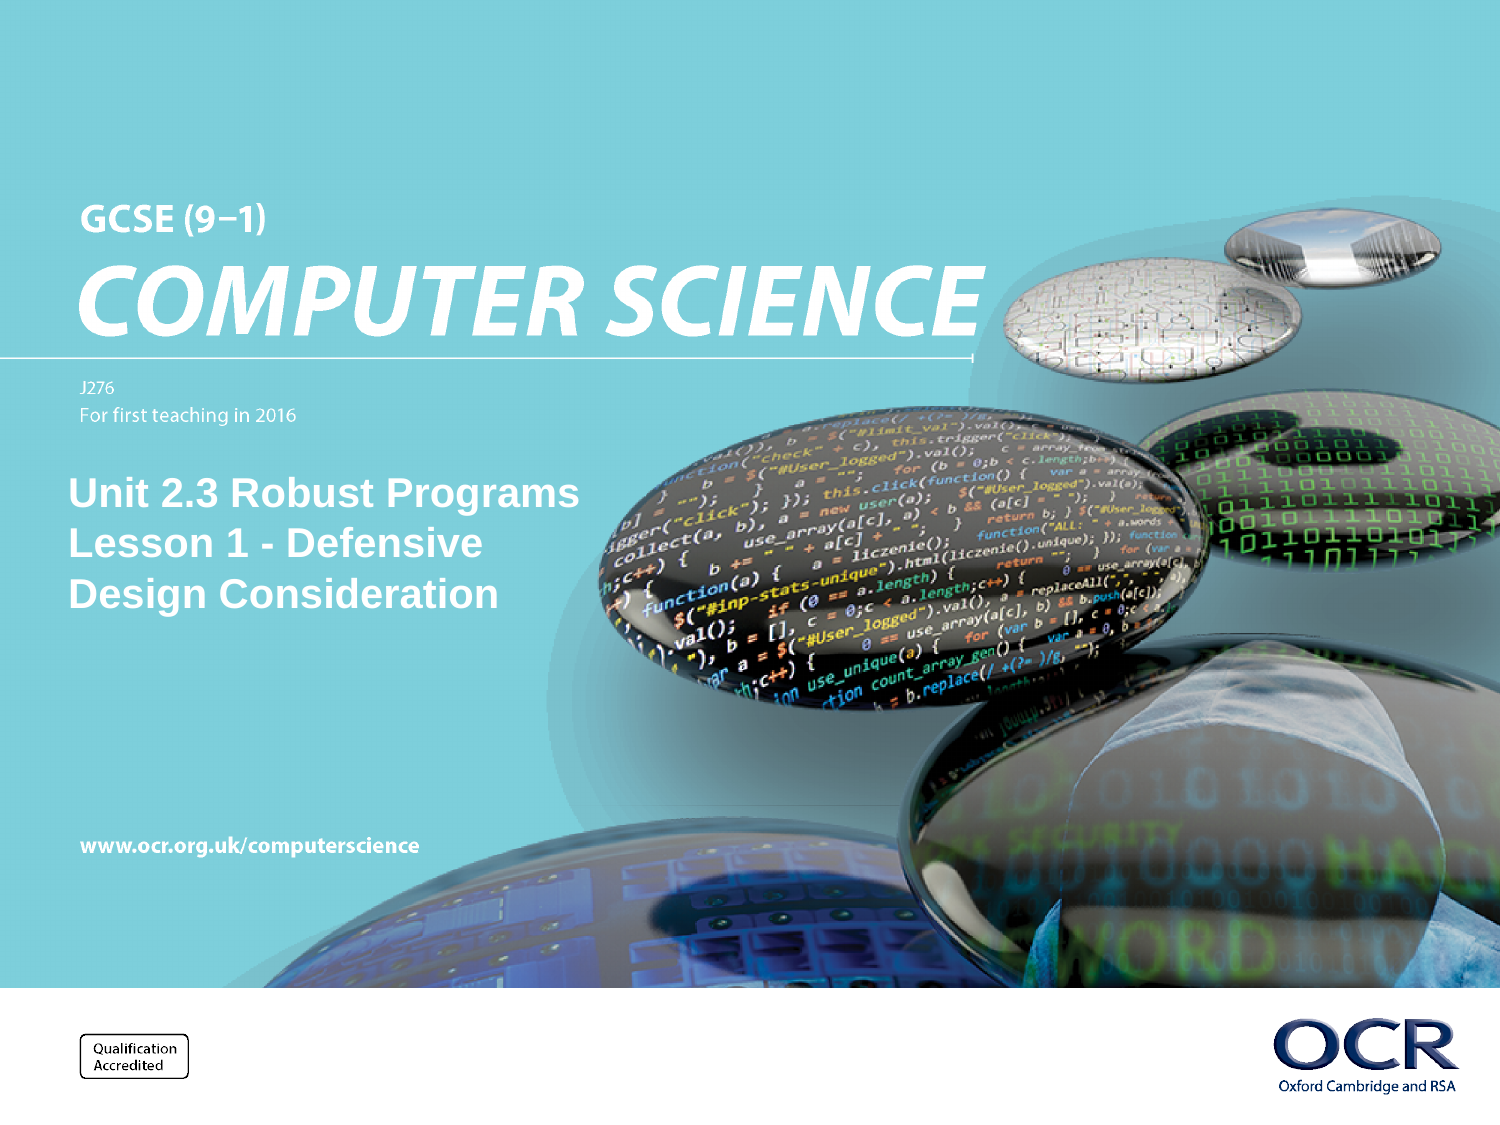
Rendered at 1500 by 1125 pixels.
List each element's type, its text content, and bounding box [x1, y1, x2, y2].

picture [0, 0, 1500, 1125]
title Unit 2.3 Robust Programs Lesson 1 - Defensive Design Consideration [53, 420, 597, 662]
